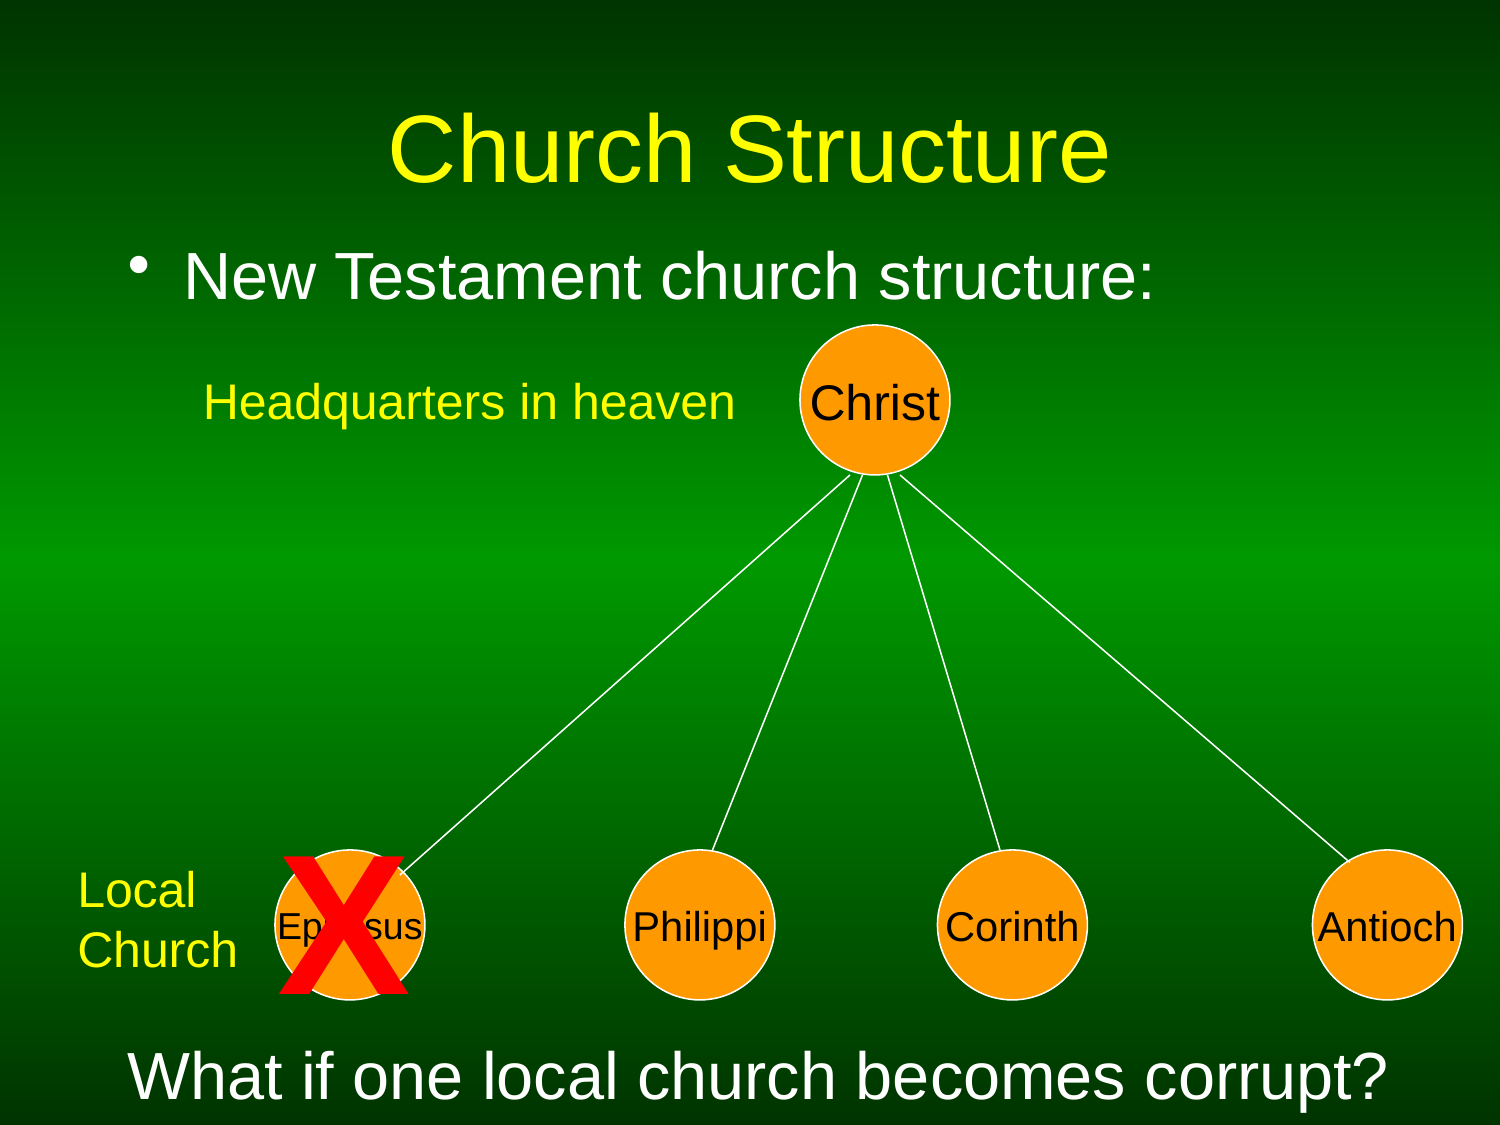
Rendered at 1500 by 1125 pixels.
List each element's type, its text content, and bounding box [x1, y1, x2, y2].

title Church Structure [37, 50, 1463, 238]
text_box Corinth [937, 849, 1088, 1000]
text_box X [262, 787, 417, 1043]
text_box Local Church [62, 849, 262, 985]
text_box Christ [799, 324, 950, 475]
text_box Antioch [1312, 849, 1463, 1000]
list New Testament church structure: [112, 224, 1463, 325]
text_box Ephesus [417, 891, 425, 959]
text_box What if one local church becomes corrupt? [112, 1025, 1463, 1125]
text_box Philippi [624, 849, 775, 1000]
text_box Headquarters in heaven [188, 362, 752, 438]
